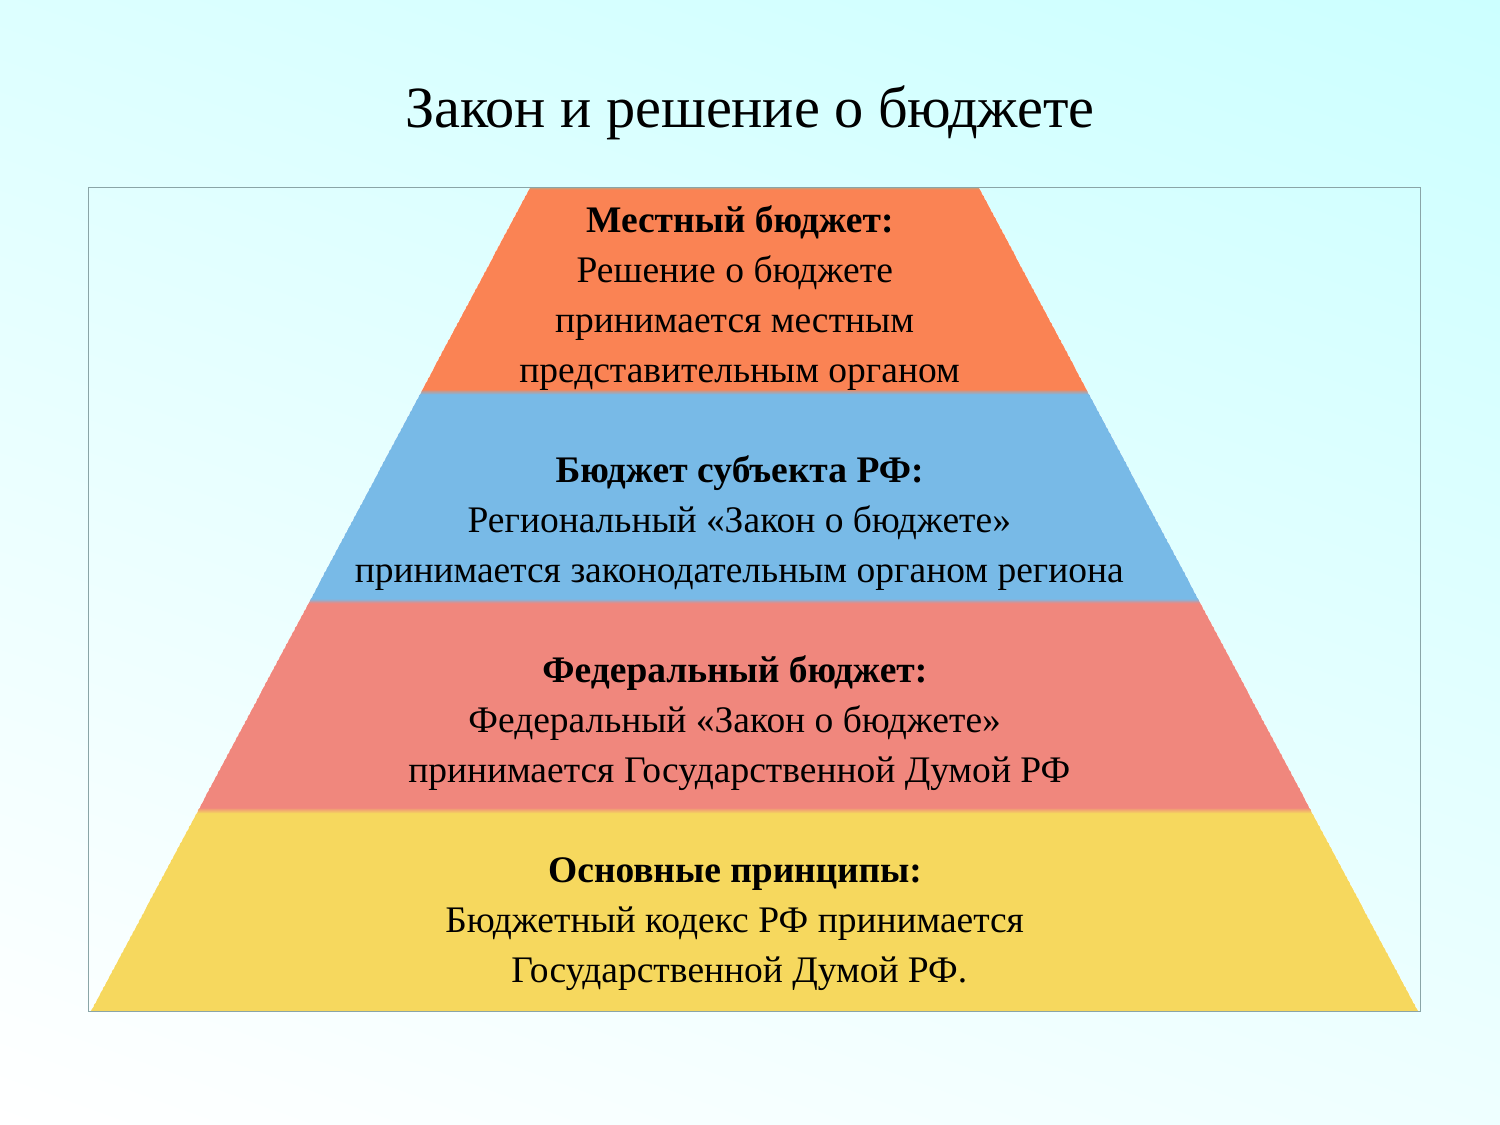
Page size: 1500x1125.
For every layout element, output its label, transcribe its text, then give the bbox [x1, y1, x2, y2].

title Закон и решение о бюджете [74, 44, 1426, 165]
text_box Местный бюджет: Решение о бюджете принимается местным представительным органом Бюджет субъекта РФ: Региональный «Закон о бюджете» принимается законодательным органом региона Федеральный бюджет: Федеральный «Закон о бюджете» принимается Государственной Думой РФ Основные принципы: Бюджетный кодекс РФ принимается Государственной Думой РФ. [64, 187, 1415, 1035]
picture [88, 187, 1421, 1012]
